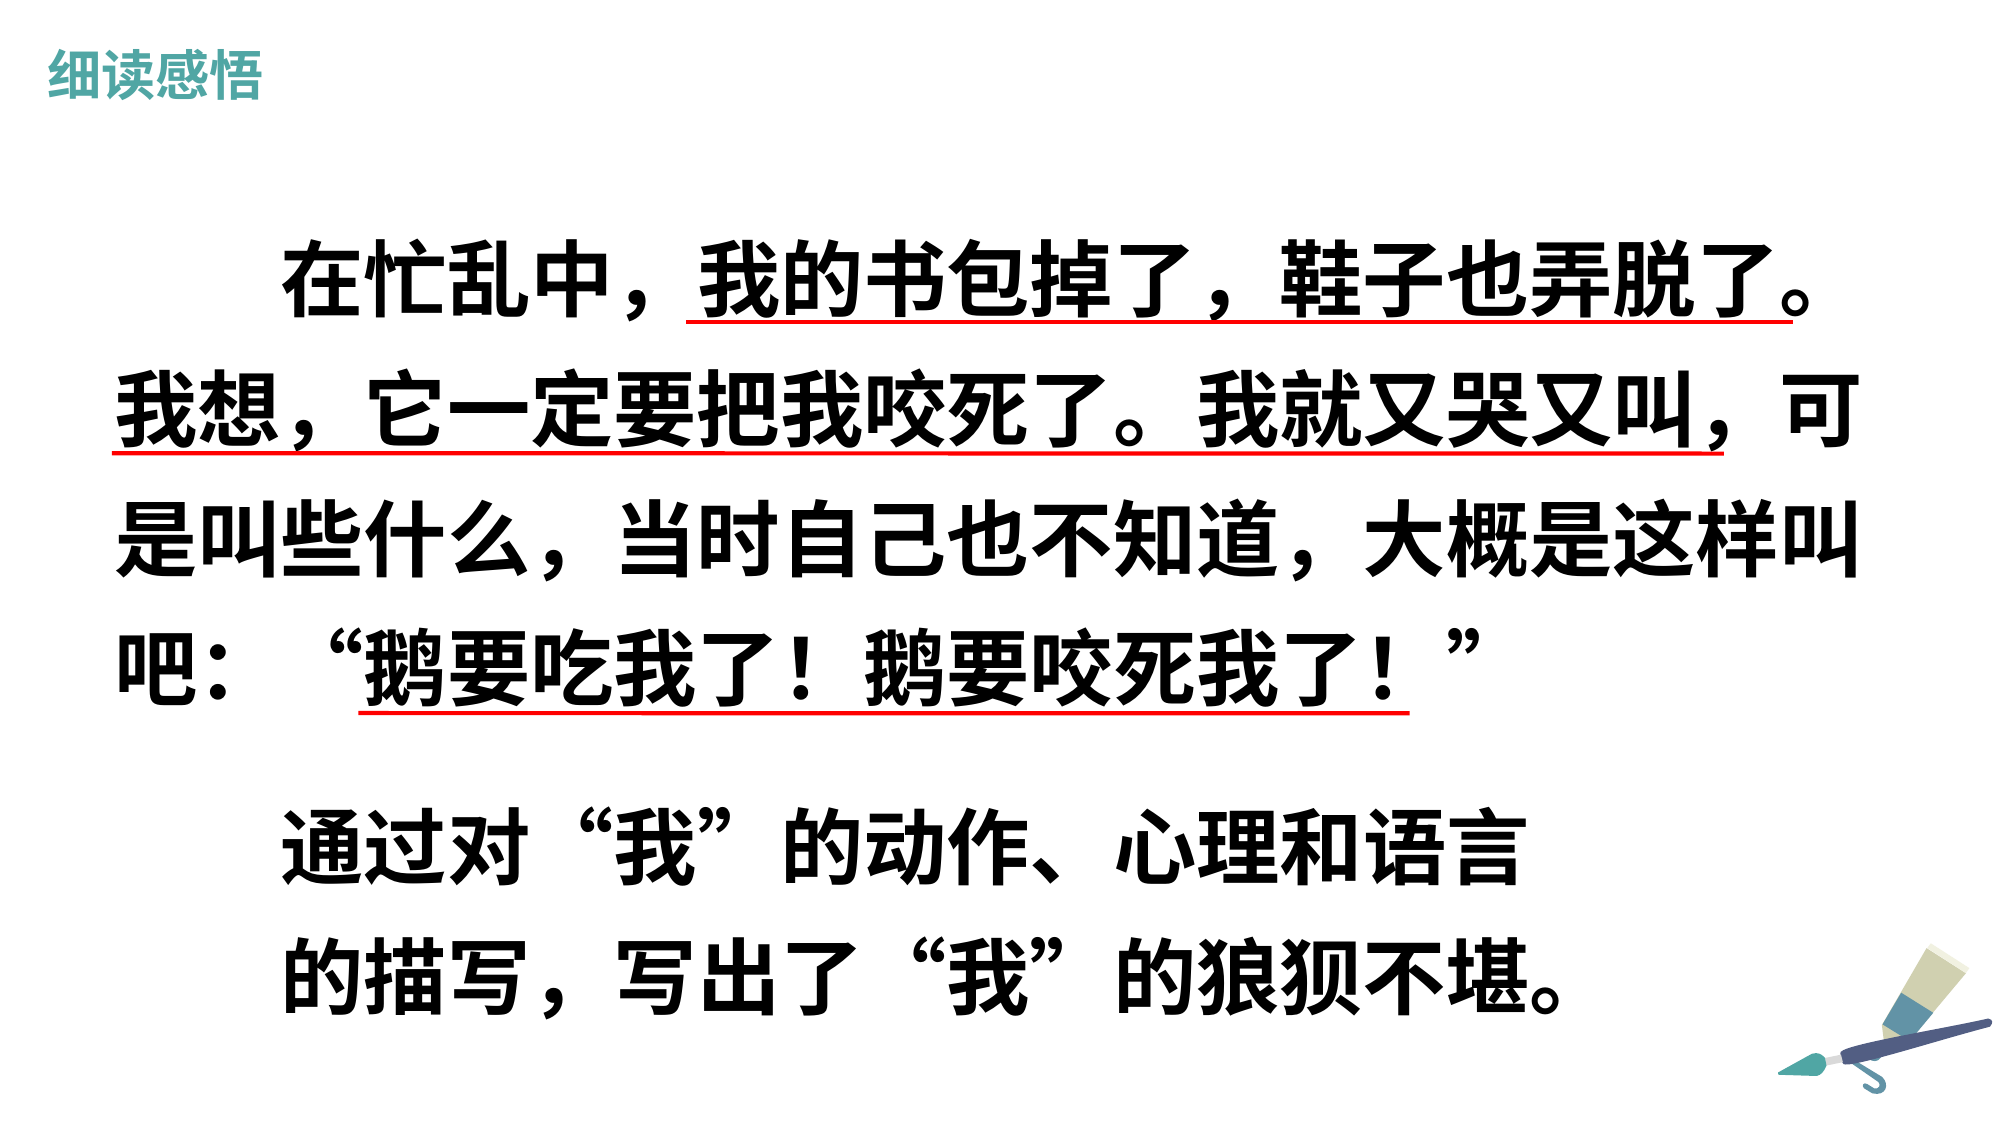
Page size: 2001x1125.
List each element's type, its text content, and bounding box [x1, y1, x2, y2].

text_box 通过对“我”的动作、心理和语言 的描写，写出了“我”的狼狈不堪。 [99, 757, 1901, 1033]
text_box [1811, 945, 1974, 1125]
text_box 在忙乱中，我的书包掉了，鞋子也弄脱了。我想，它一定要把我咬死了。我就又哭又叫，可是叫些什么，当时自己也不知道，大概是这样叫吧：“鹅要吃我了！鹅要咬死我了！” [99, 189, 1901, 724]
text_box 细读感悟 [32, 33, 347, 114]
